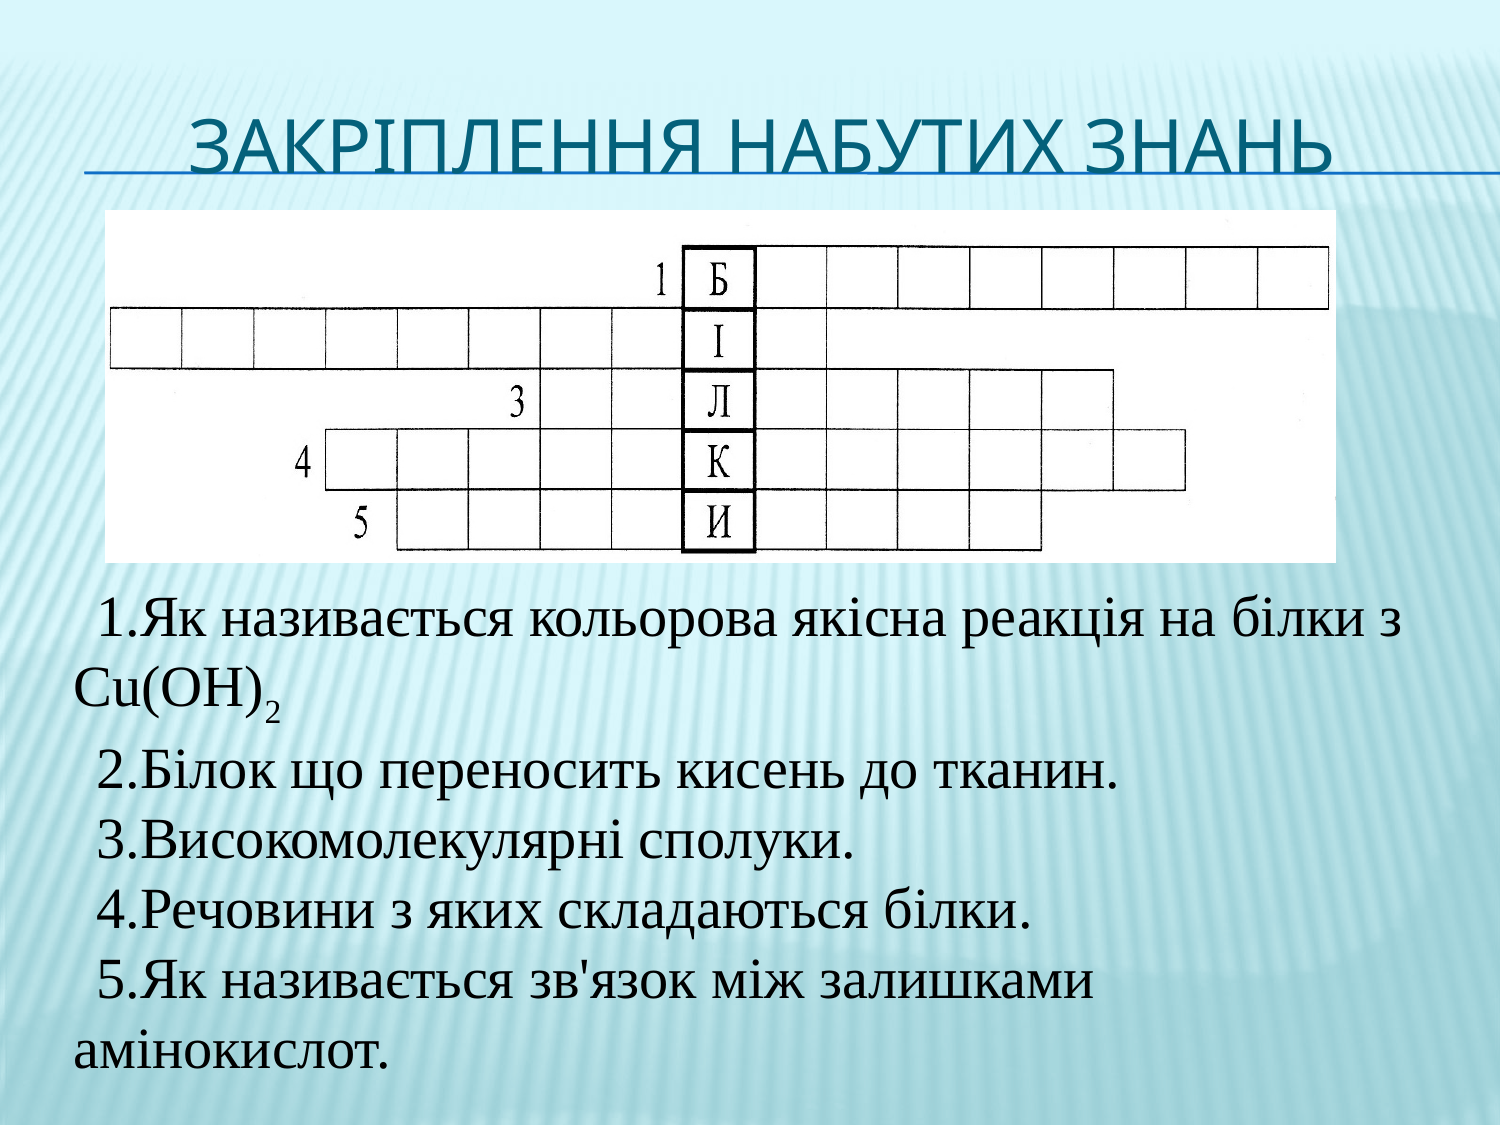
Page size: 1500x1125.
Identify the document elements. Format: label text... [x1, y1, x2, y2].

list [105, 210, 1337, 563]
title ЗАКРІПЛЕННЯ НАБУТИХ ЗНАНЬ [50, 75, 1475, 213]
text_box Як називається кольорова якісна реакція на білки з Сu(ОН)2 Білок що переносить кисень до тканин. Високомолекулярні сполуки. Речовини з яких складаються білки. Як називається зв'язок між залишками амінокислот. [58, 570, 1442, 1088]
